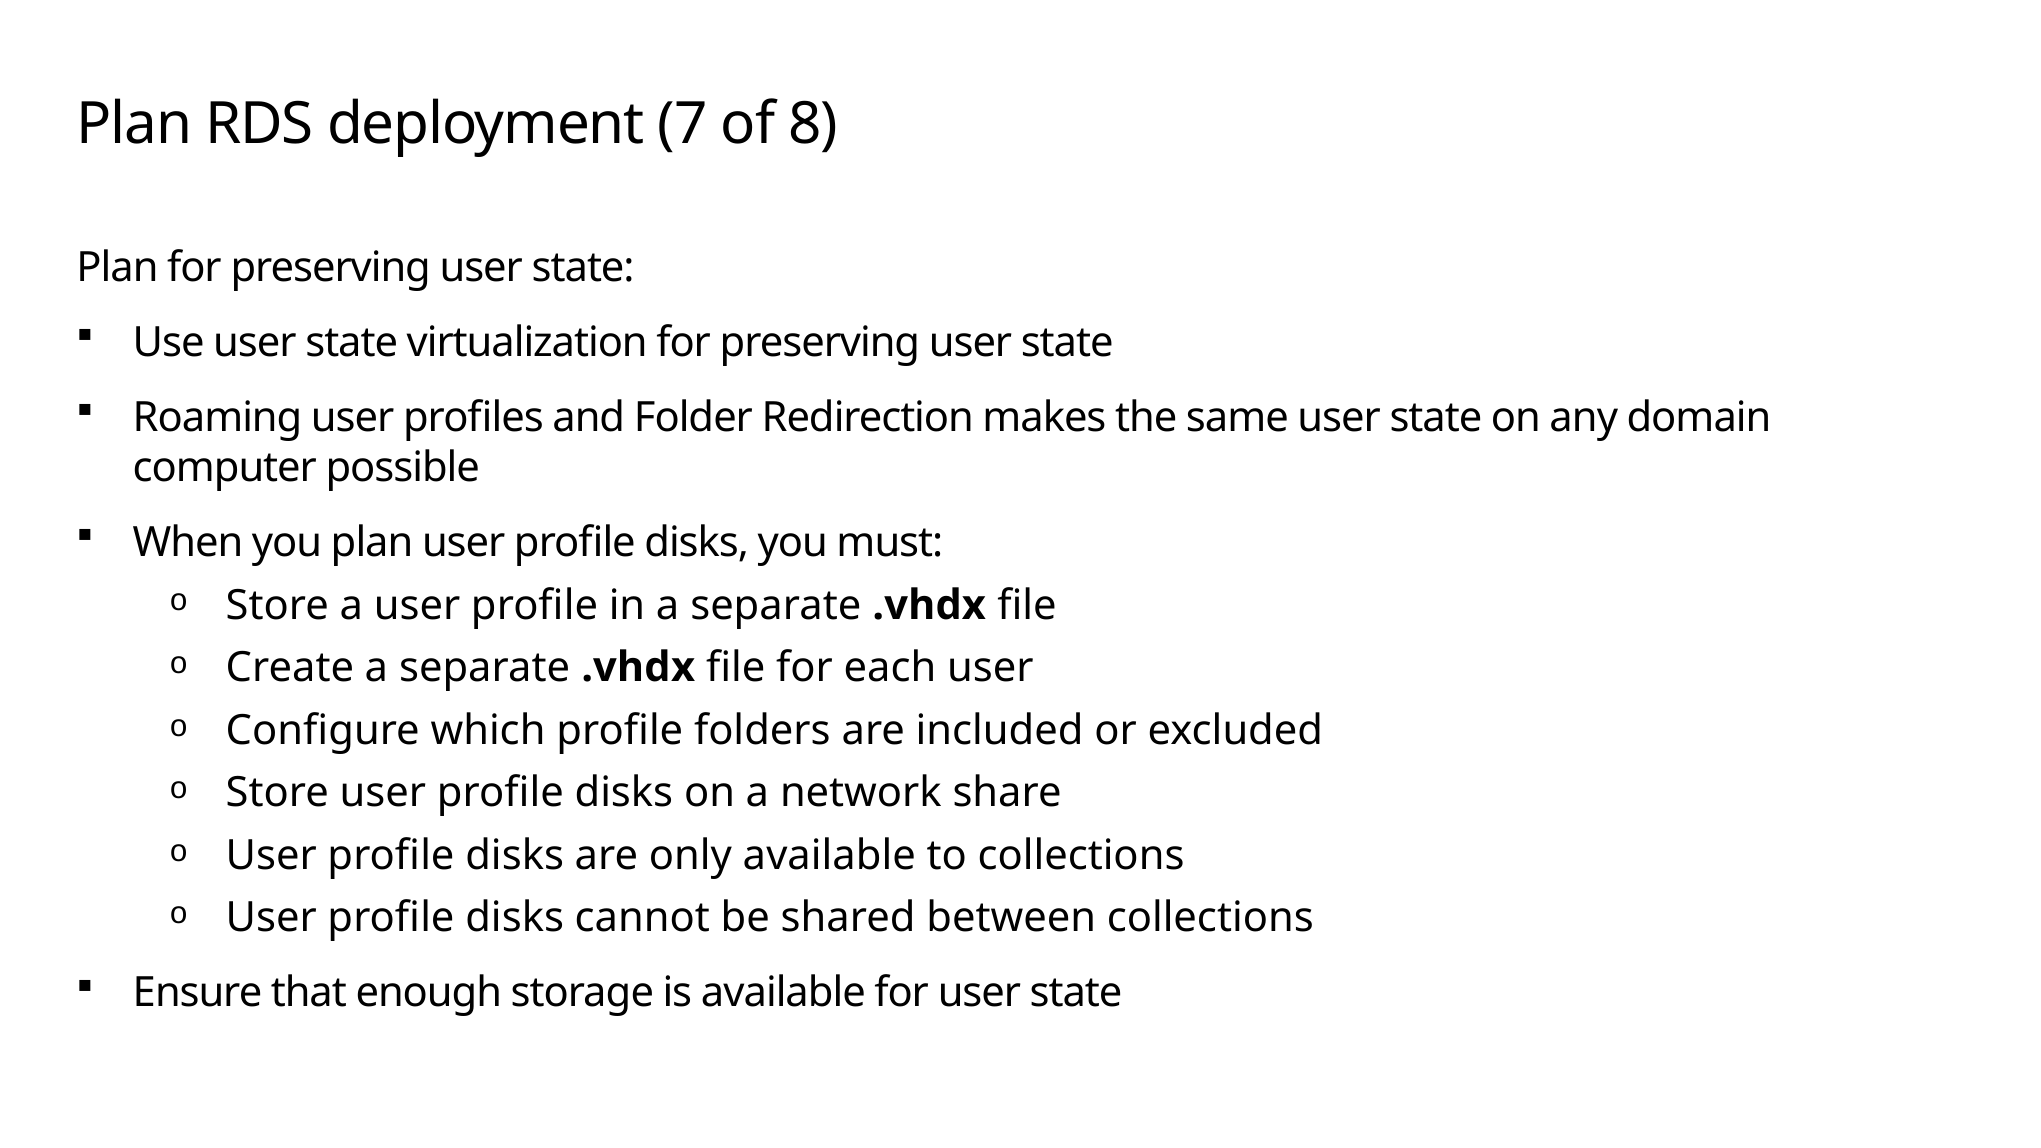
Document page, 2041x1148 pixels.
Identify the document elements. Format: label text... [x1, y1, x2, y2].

list Plan for preserving user state: Use user state virtualization for preserving user state Roaming user profiles and Folder Redirection makes the same user state on any domain computer possible When you plan user profile disks, you must: Store a user profile in a separate .vhdx file Create a separate .vhdx file for each user Configure which profile folders are included or excluded Store user profile disks on a network share User profile disks are only available to collections User profile disks cannot be shared between collections Ensure that enough storage is available for user state [76, 240, 1968, 1074]
title Plan RDS deployment (7 of 8) [76, 93, 1968, 161]
